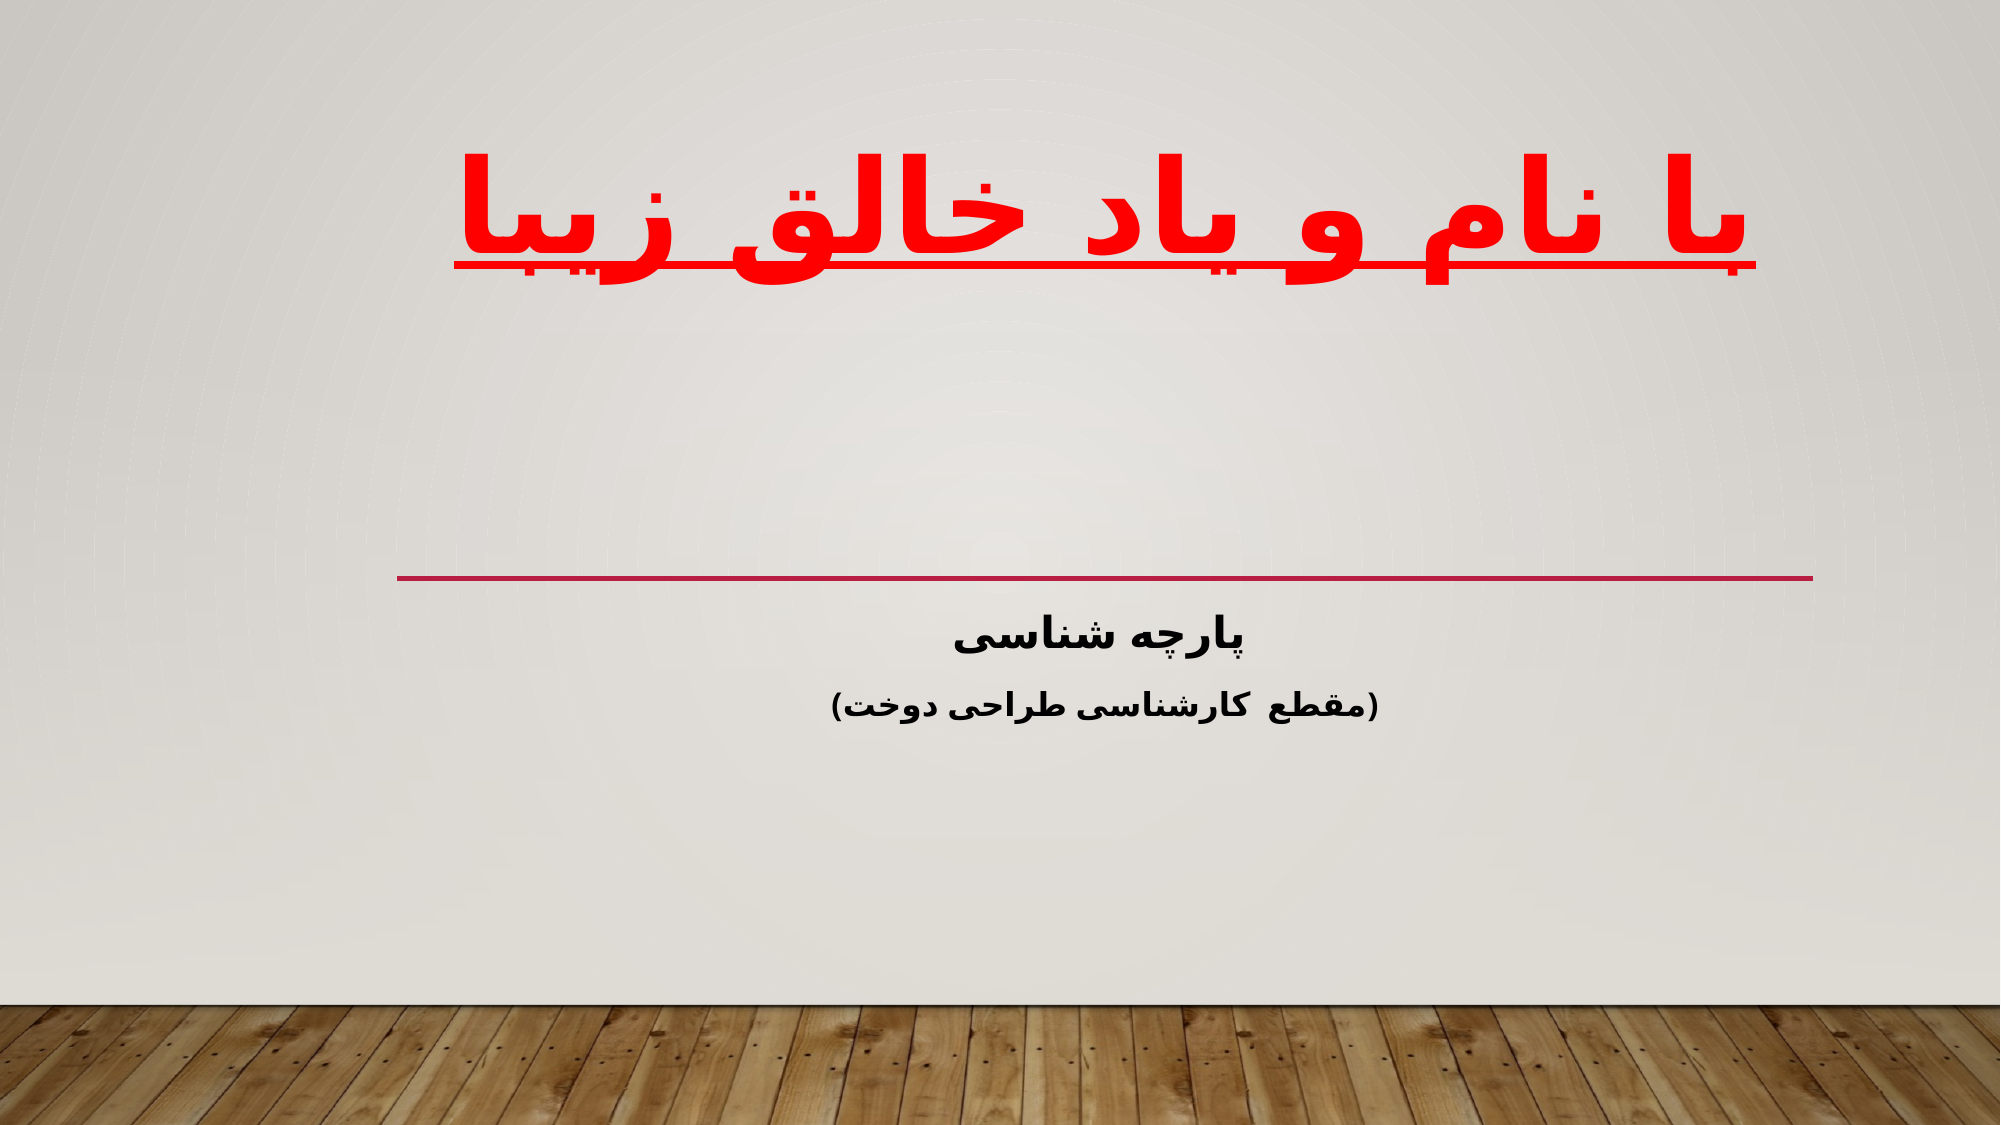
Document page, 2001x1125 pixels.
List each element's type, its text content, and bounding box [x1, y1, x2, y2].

picture [0, 1005, 2000, 1125]
title با نام و یاد خالق زیبا [396, 131, 1814, 579]
subtitle پارچه شناسی (مقطع کارشناسی طراحی دوخت) [396, 579, 1814, 740]
